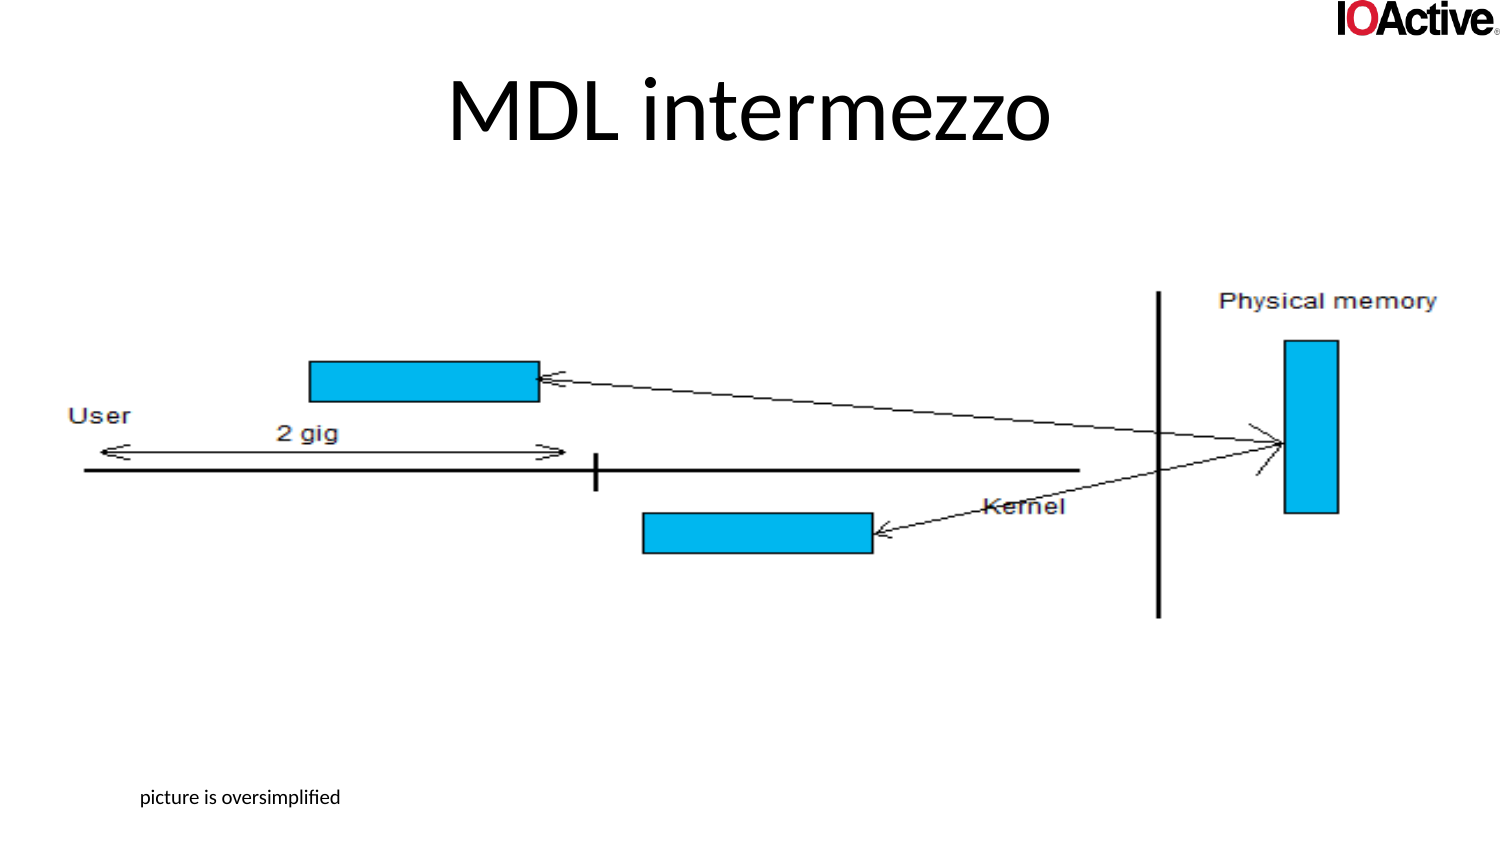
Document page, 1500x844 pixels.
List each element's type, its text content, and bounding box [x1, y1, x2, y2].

picture [1337, 0, 1500, 36]
text_box picture is oversimplified [125, 731, 1350, 816]
title MDL intermezzo [75, 33, 1425, 175]
picture [49, 262, 1458, 638]
